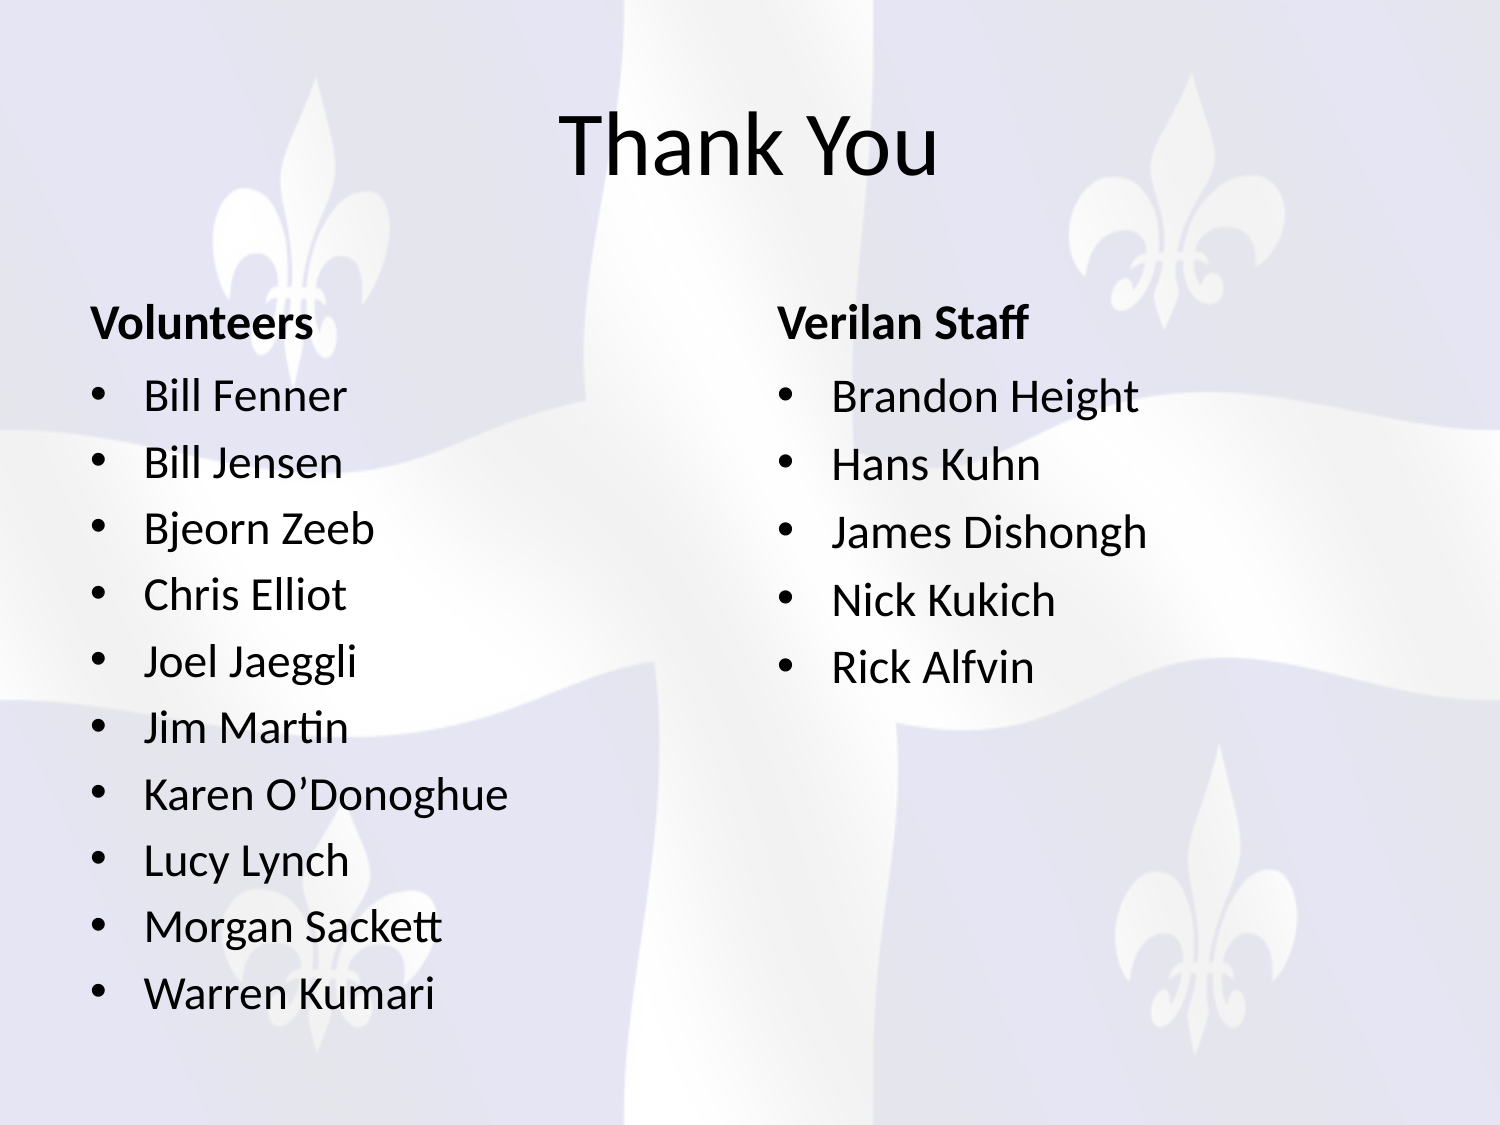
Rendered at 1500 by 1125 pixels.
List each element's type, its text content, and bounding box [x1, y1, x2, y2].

text_box Verilan Staff [761, 252, 1425, 358]
list Brandon Height Hans Kuhn James Dishongh Nick Kukich Rick Alfvin [761, 358, 1425, 705]
list Volunteers [75, 251, 738, 356]
list Bill Fenner Bill Jensen Bjeorn Zeeb Chris Elliot Joel Jaeggli Jim Martin Karen O’Donoghue Lucy Lynch Morgan Sackett Warren Kumari [75, 356, 738, 1028]
title Thank You [75, 45, 1425, 233]
